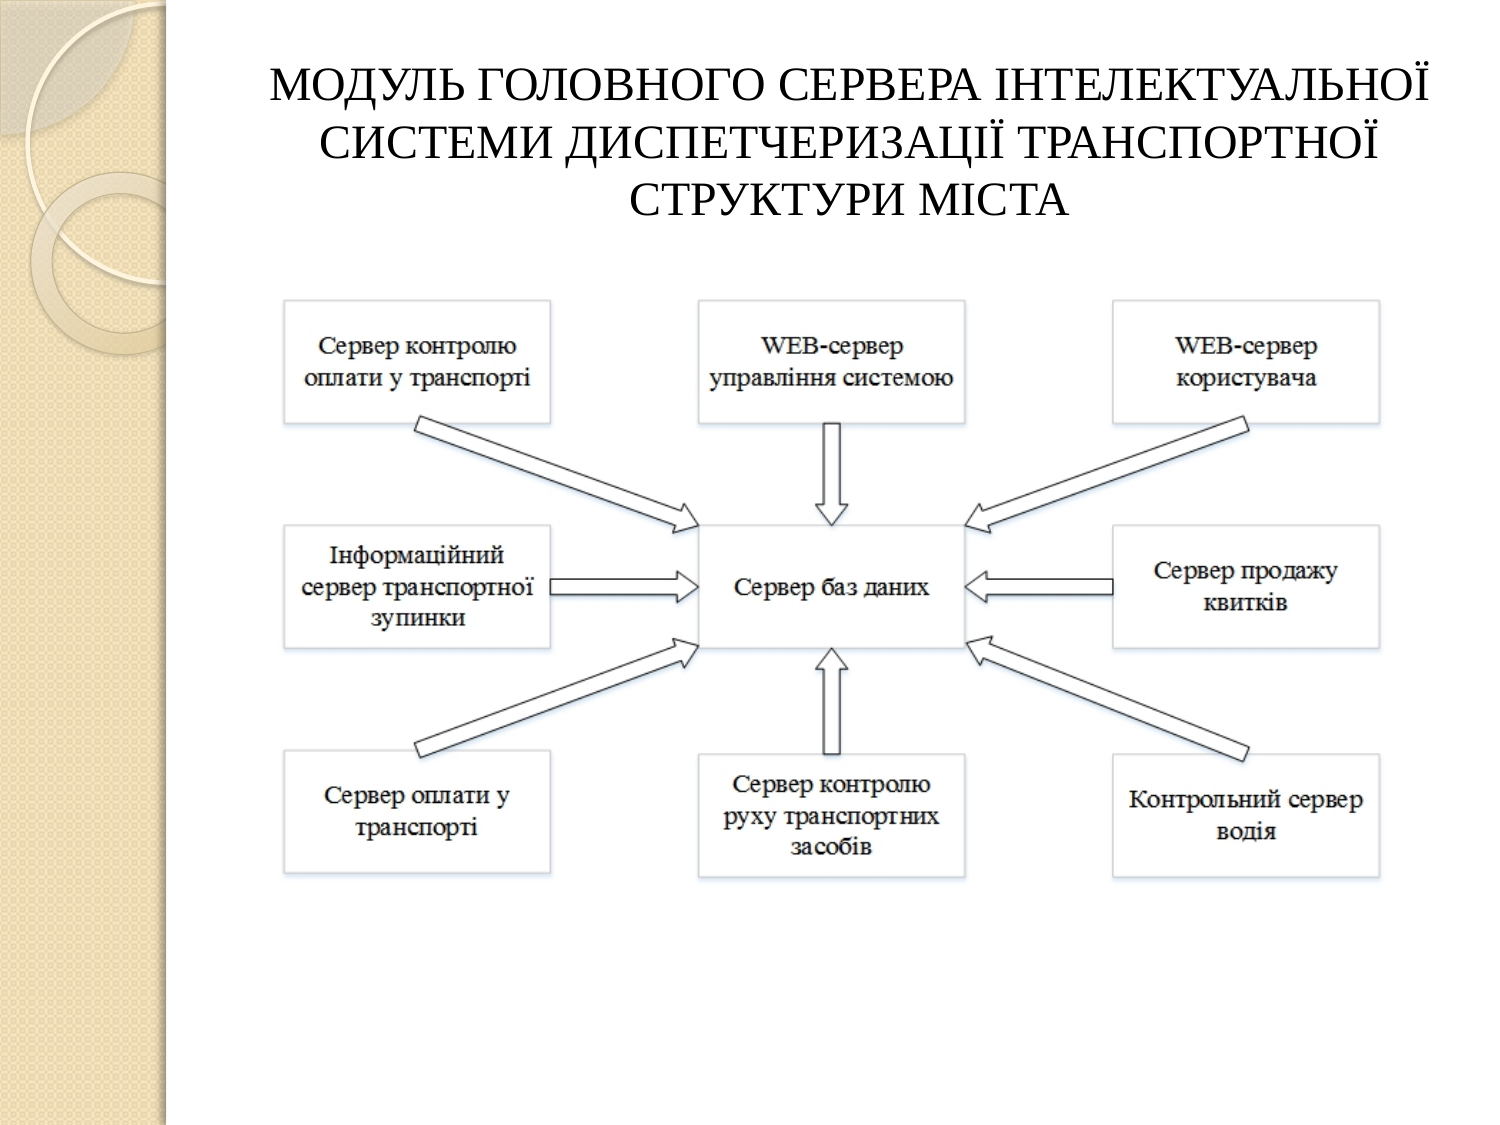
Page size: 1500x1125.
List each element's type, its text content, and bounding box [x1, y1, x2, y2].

picture [277, 297, 1389, 889]
title МОДУЛЬ ГОЛОВНОГО СЕРВЕРА ІНТЕЛЕКТУАЛЬНОЇ СИСТЕМИ ДИСПЕТЧЕРИЗАЦІЇ ТРАНСПОРТНОЇ СТРУКТУРИ МІСТА [235, 45, 1466, 233]
